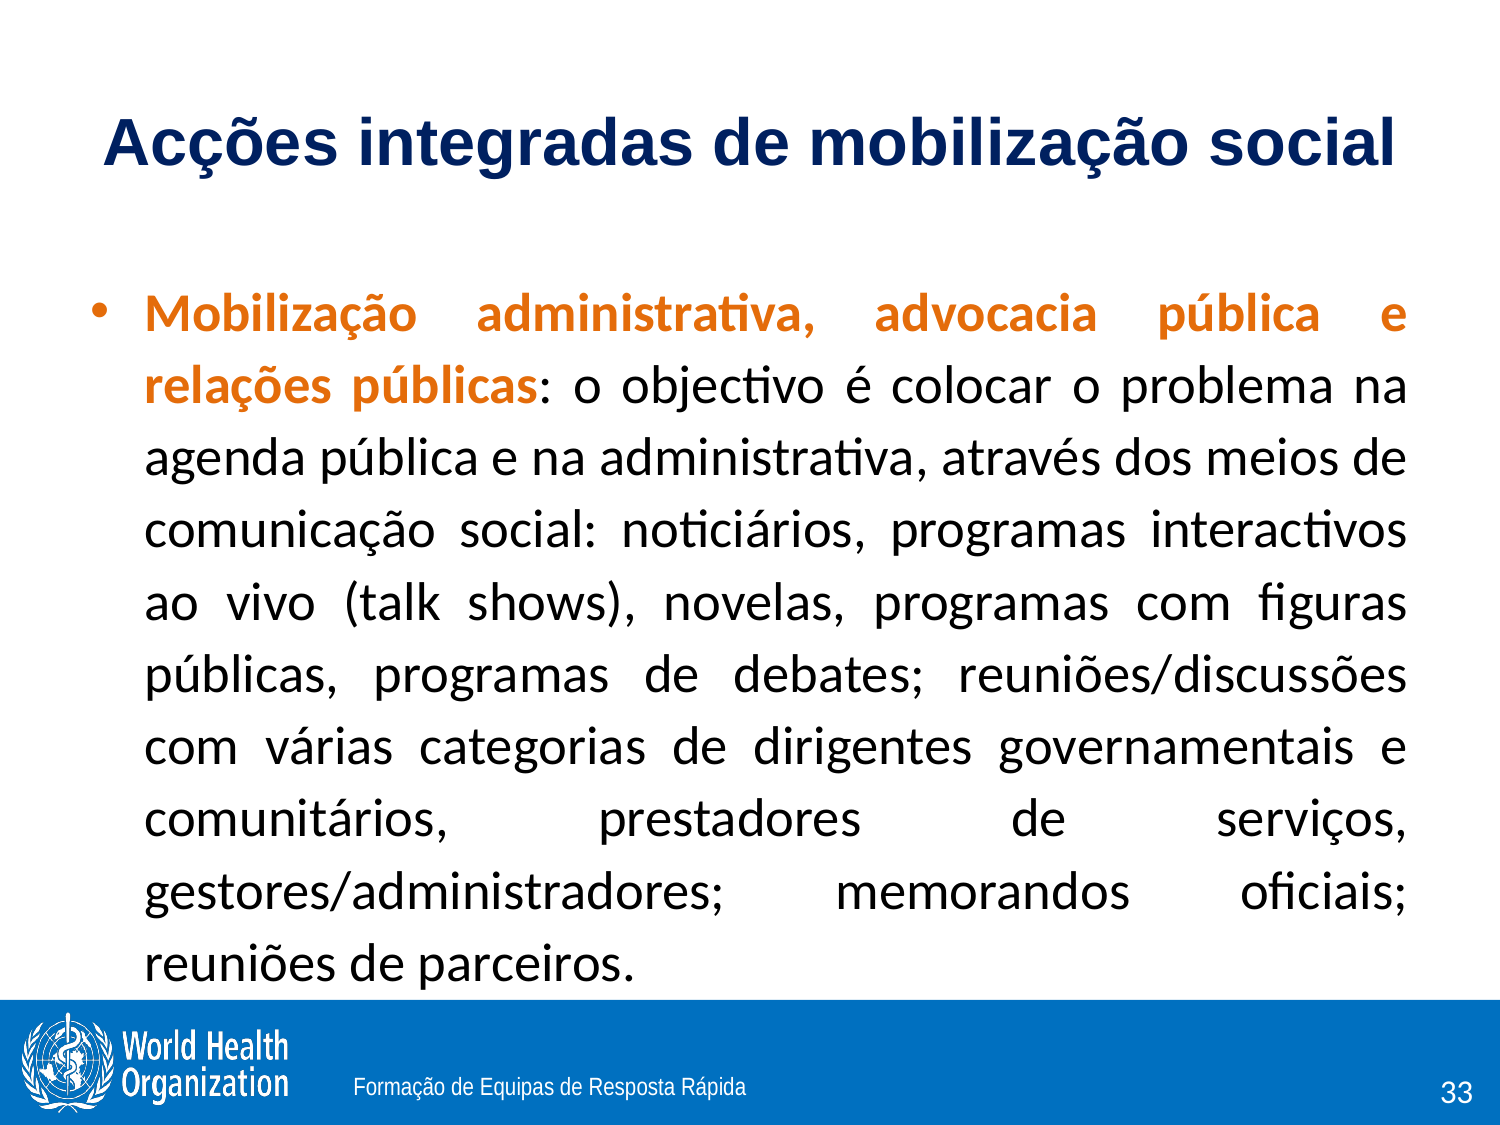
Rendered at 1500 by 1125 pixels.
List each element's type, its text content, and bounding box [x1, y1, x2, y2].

picture [21, 1012, 288, 1113]
list Mobilização administrativa, advocacia pública e relações públicas: o objectivo é colocar o problema na agenda pública e na administrativa, através dos meios de comunicação social: noticiários, programas interactivos ao vivo (talk shows), novelas, programas com figuras públicas, programas de debates; reuniões/discussões com várias categorias de dirigentes governamentais e comunitários, prestadores de serviços, gestores/administradores; memorandos oficiais; reuniões de parceiros. [75, 262, 1425, 1005]
title Acções integradas de mobilização social [75, 45, 1425, 233]
